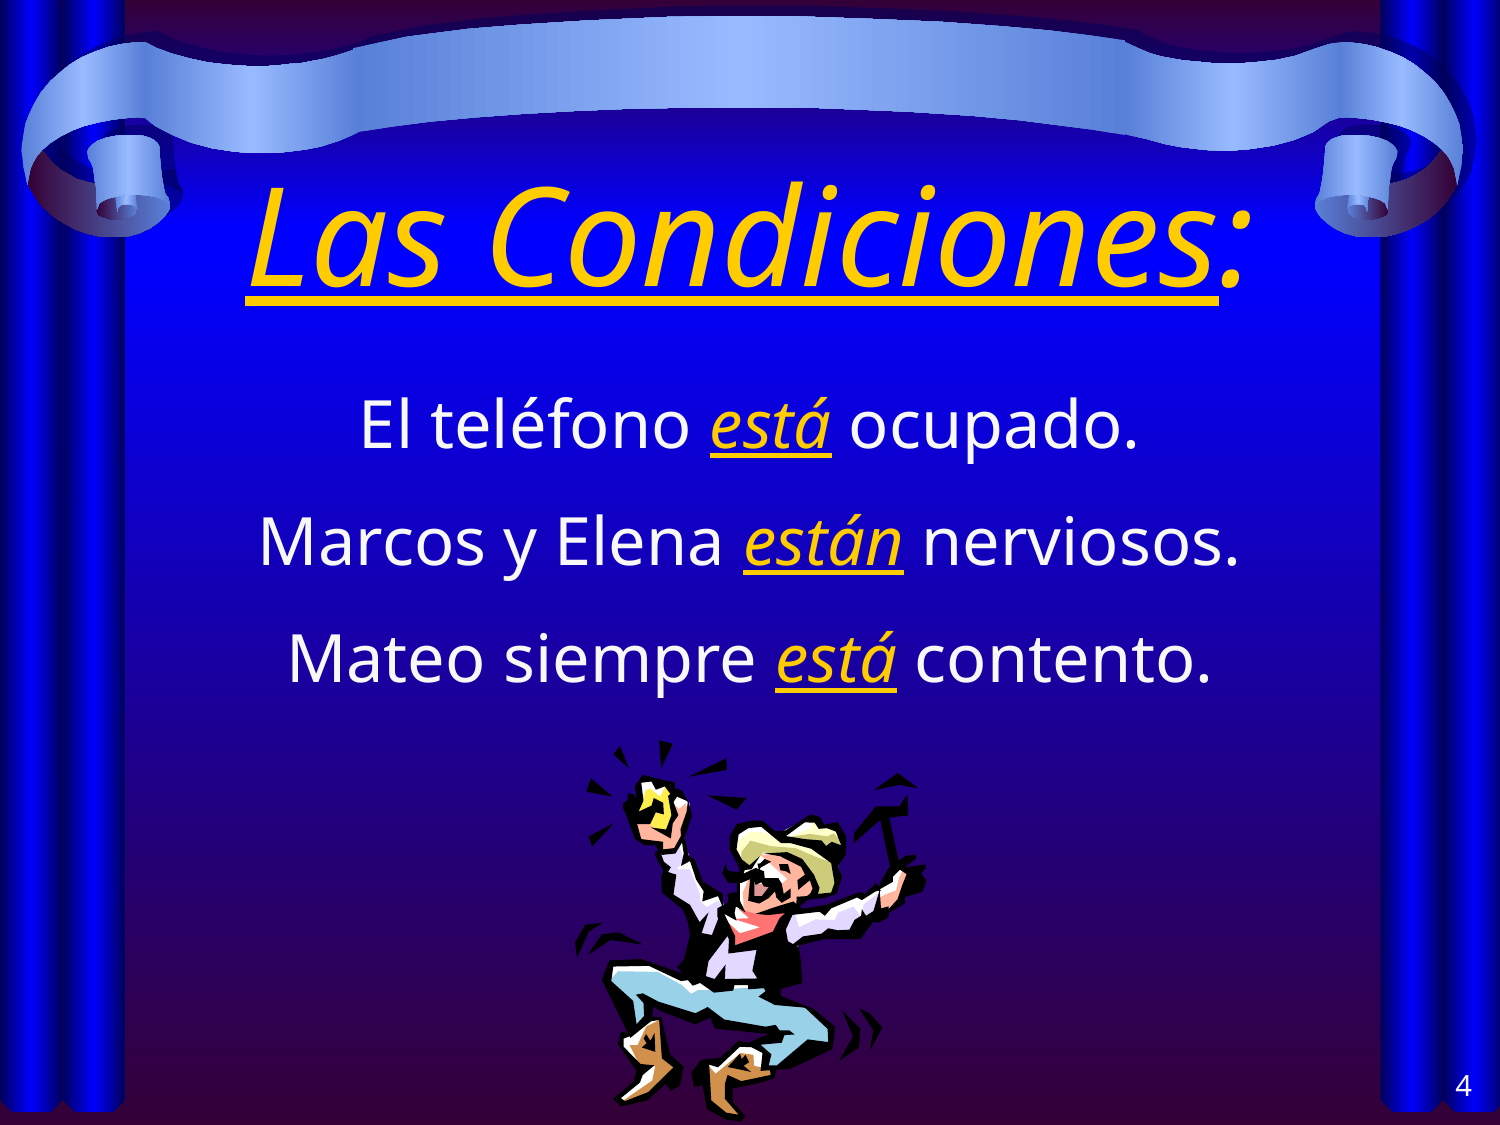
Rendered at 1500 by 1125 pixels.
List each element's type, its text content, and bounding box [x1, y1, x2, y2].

slide_number 4 [1187, 1050, 1500, 1125]
title Las Condiciones: [112, 112, 1388, 300]
picture [574, 737, 931, 1125]
list El teléfono está ocupado. Marcos y Elena están nerviosos. Mateo siempre está contento. [112, 350, 1388, 738]
